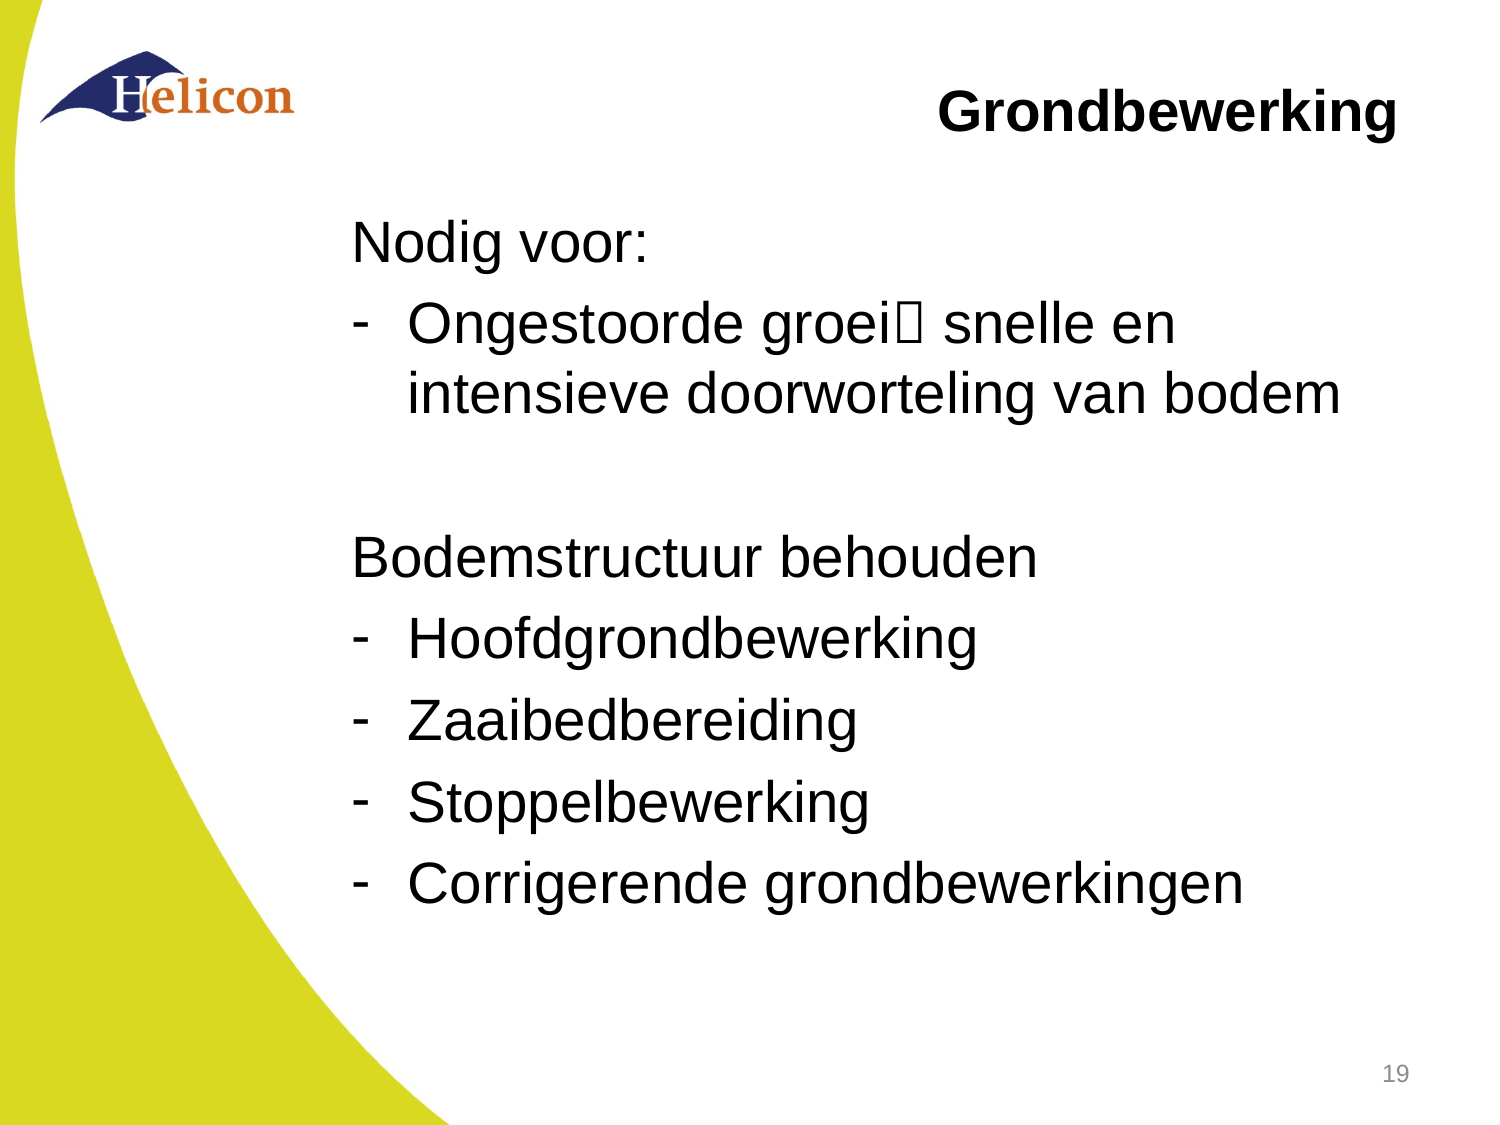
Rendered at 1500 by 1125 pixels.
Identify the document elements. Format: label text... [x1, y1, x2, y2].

slide_number 19 [1074, 1042, 1425, 1103]
list Nodig voor: Ongestoorde groei snelle en intensieve doorworteling van bodem Bodemstructuur behouden Hoofdgrondbewerking Zaaibedbereiding Stoppelbewerking Corrigerende grondbewerkingen [336, 196, 1425, 1005]
title Grondbewerking [324, 54, 1415, 161]
picture [0, 0, 1500, 1125]
